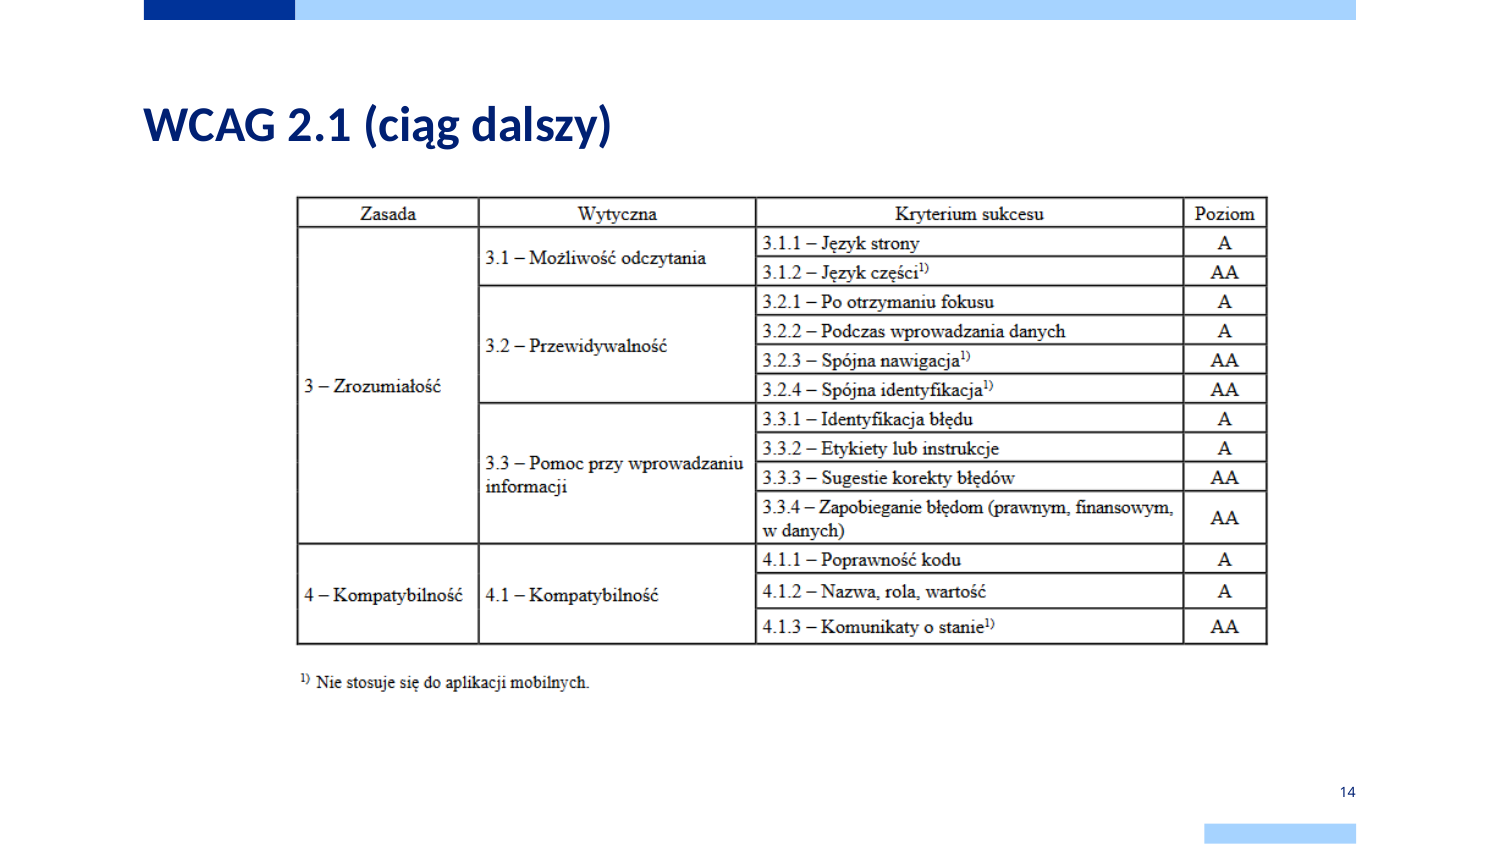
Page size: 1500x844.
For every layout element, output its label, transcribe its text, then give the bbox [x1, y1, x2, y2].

slide_number 14 [1204, 783, 1356, 804]
title WCAG 2.1 (ciąg dalszy) [143, 100, 1357, 221]
picture [265, 181, 1284, 704]
